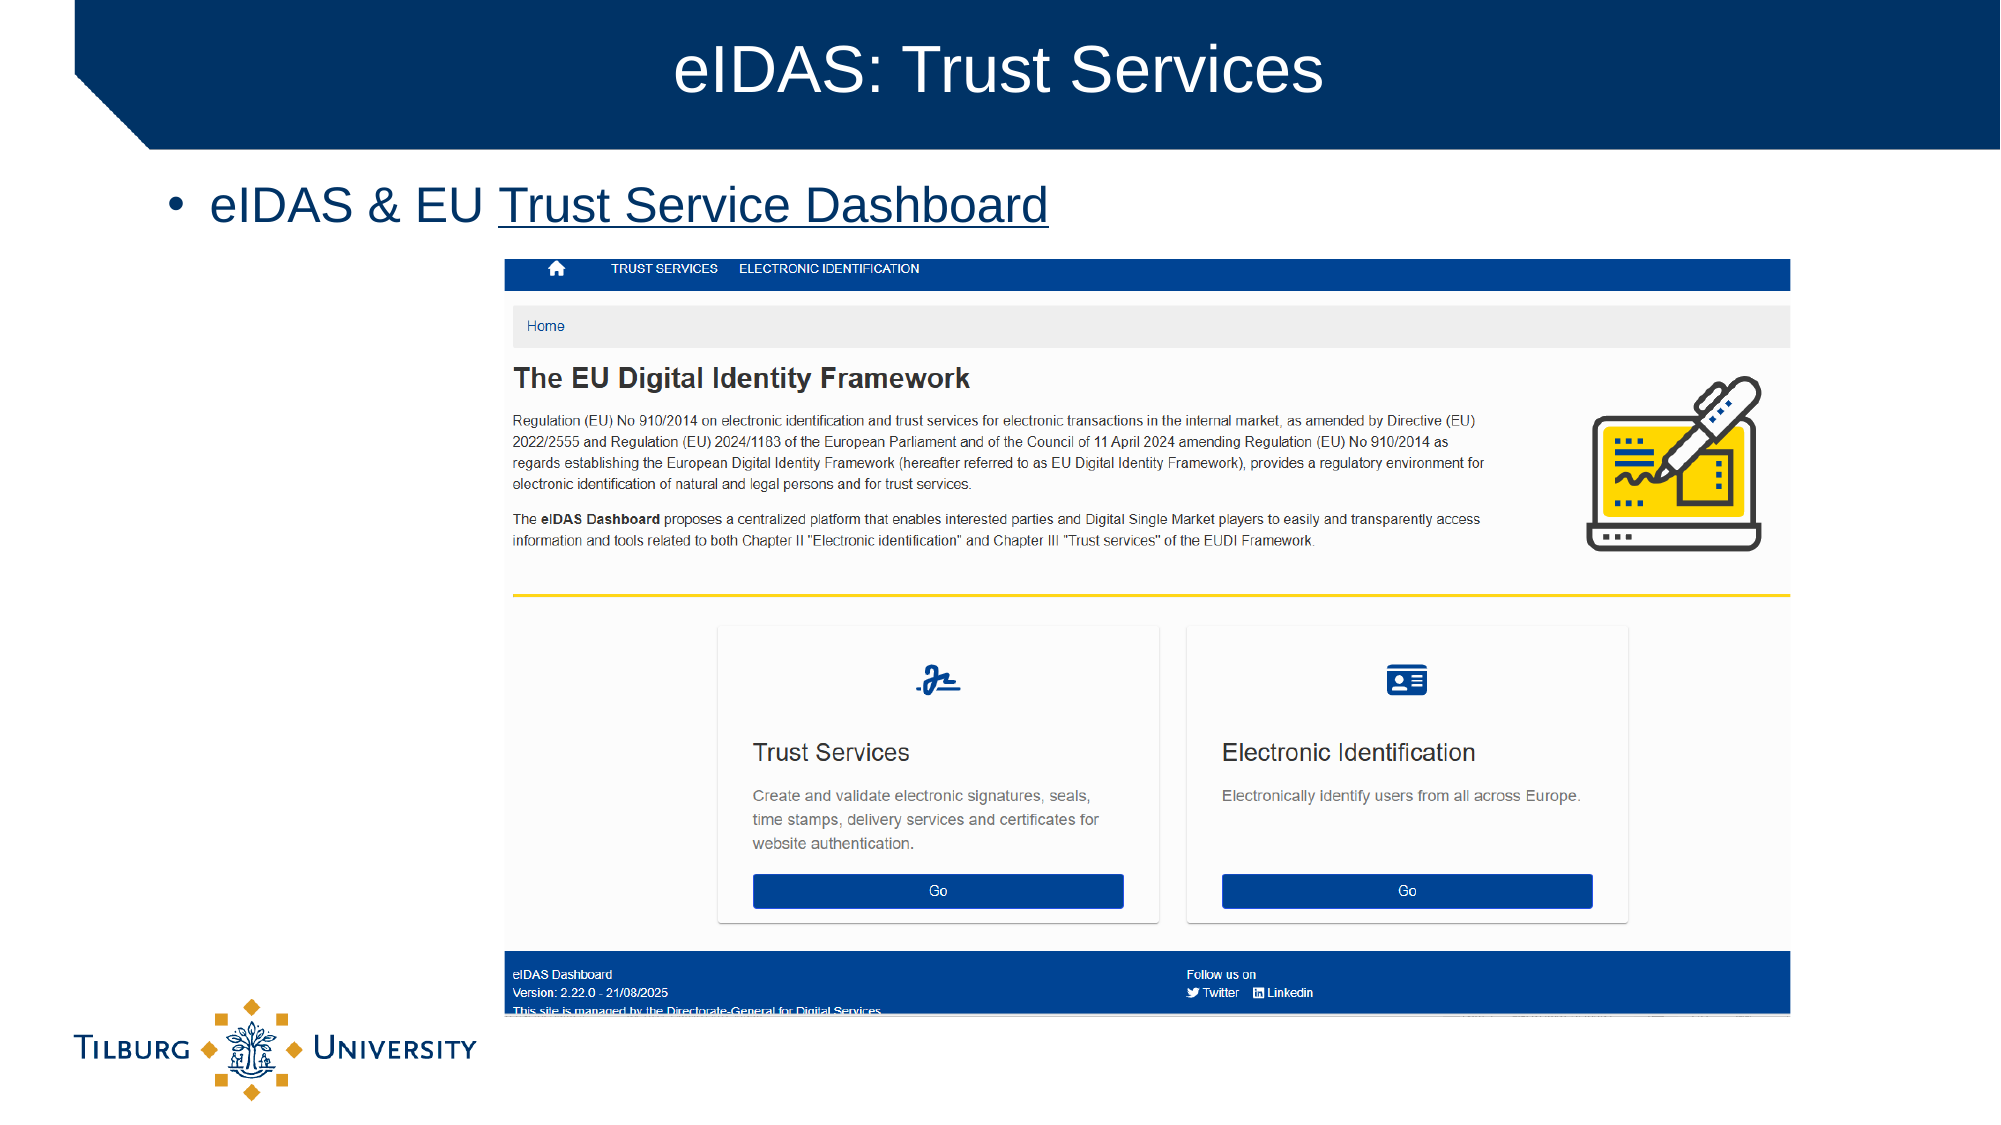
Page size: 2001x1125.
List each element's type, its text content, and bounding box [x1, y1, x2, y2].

title eIDAS: Trust Services [151, 0, 1849, 142]
picture [74, 0, 2000, 150]
list eIDAS & EU Trust Service Dashboard [152, 172, 1850, 920]
picture [0, 259, 2001, 1125]
